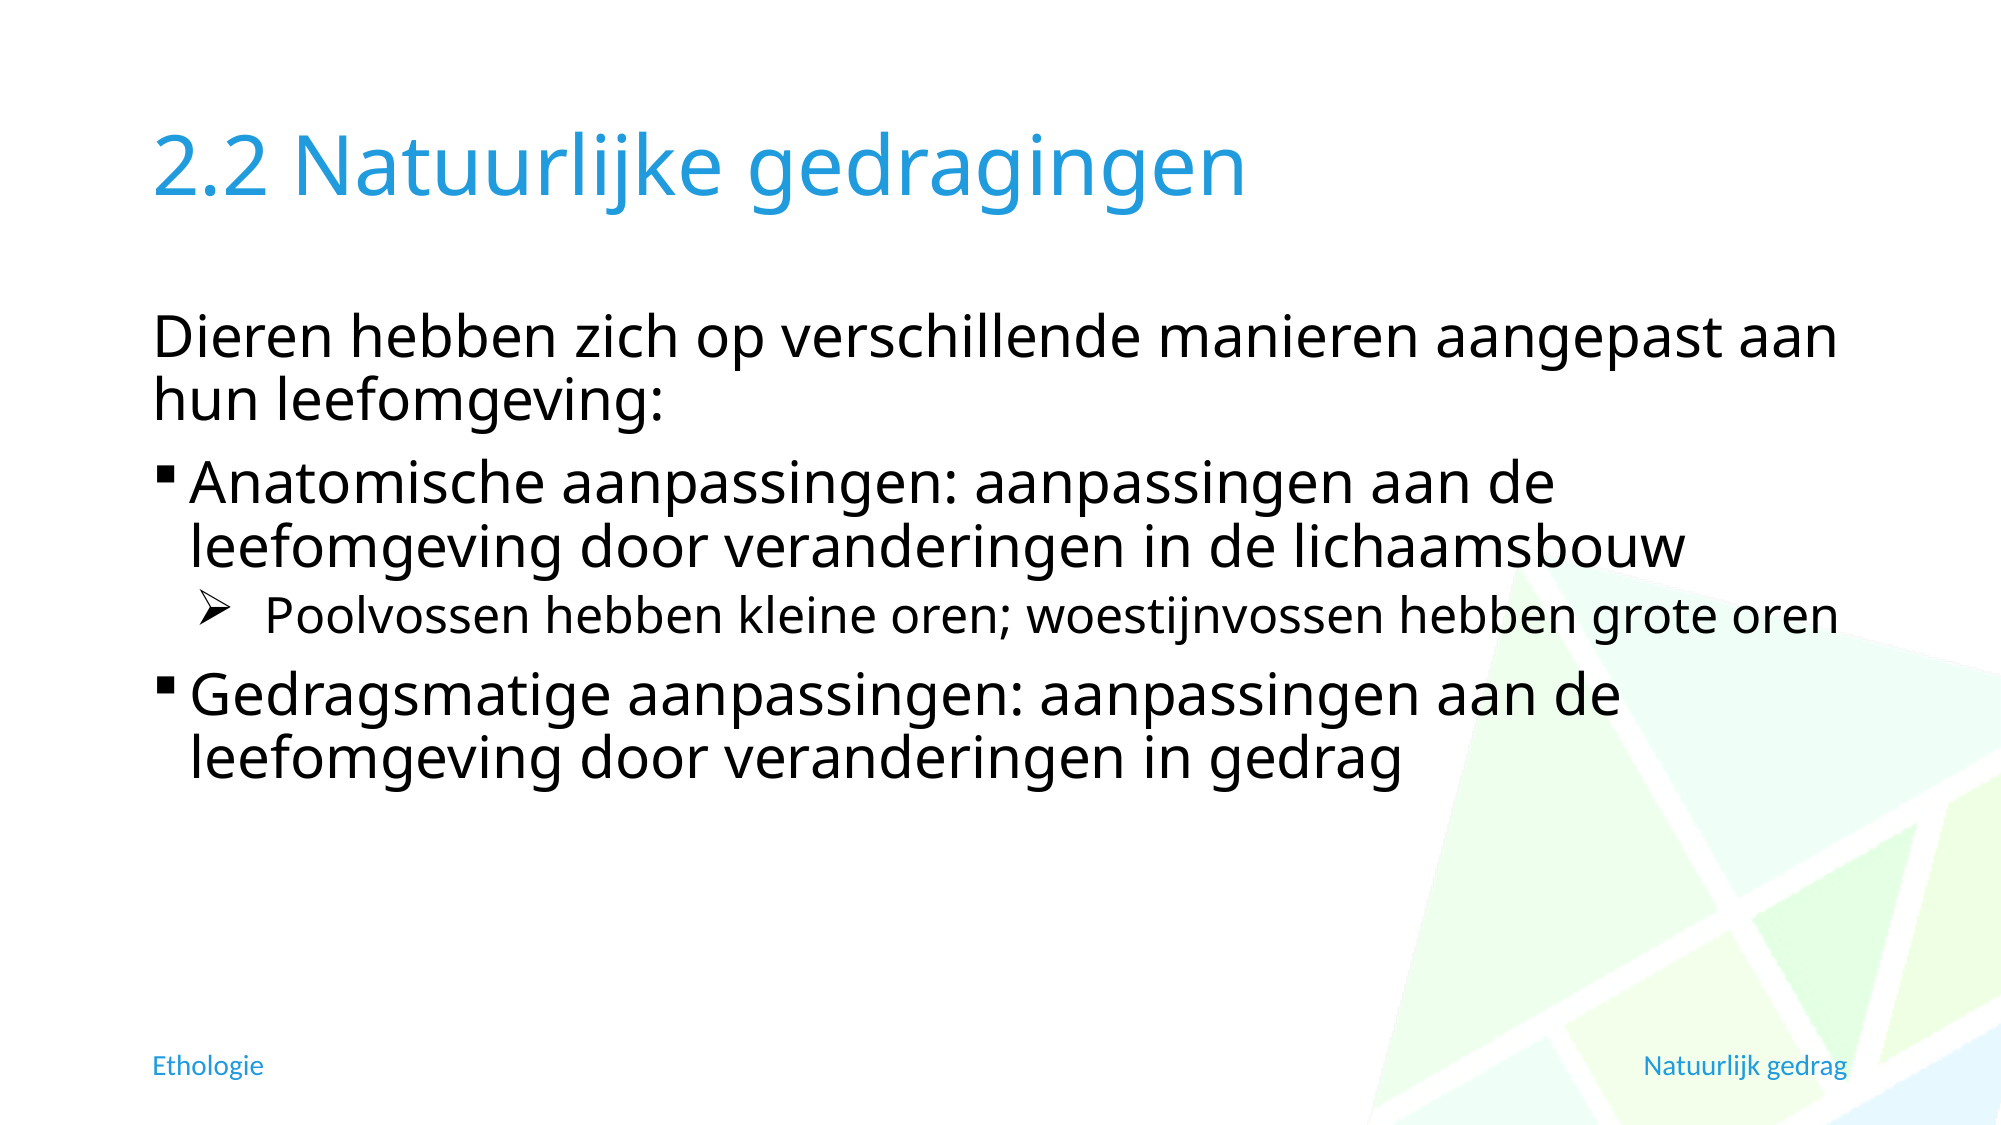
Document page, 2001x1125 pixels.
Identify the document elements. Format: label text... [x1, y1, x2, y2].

title 2.2 Natuurlijke gedragingen [137, 59, 1863, 278]
list Ethologie [137, 1042, 588, 1103]
list Dieren hebben zich op verschillende manieren aangepast aan hun leefomgeving: Anatomische aanpassingen: aanpassingen aan de leefomgeving door veranderingen in de lichaamsbouw Poolvossen hebben kleine oren; woestijnvossen hebben grote oren Gedragsmatige aanpassingen: aanpassingen aan de leefomgeving door veranderingen in gedrag [137, 299, 1863, 1014]
list Natuurlijk gedrag [1412, 1042, 1863, 1103]
